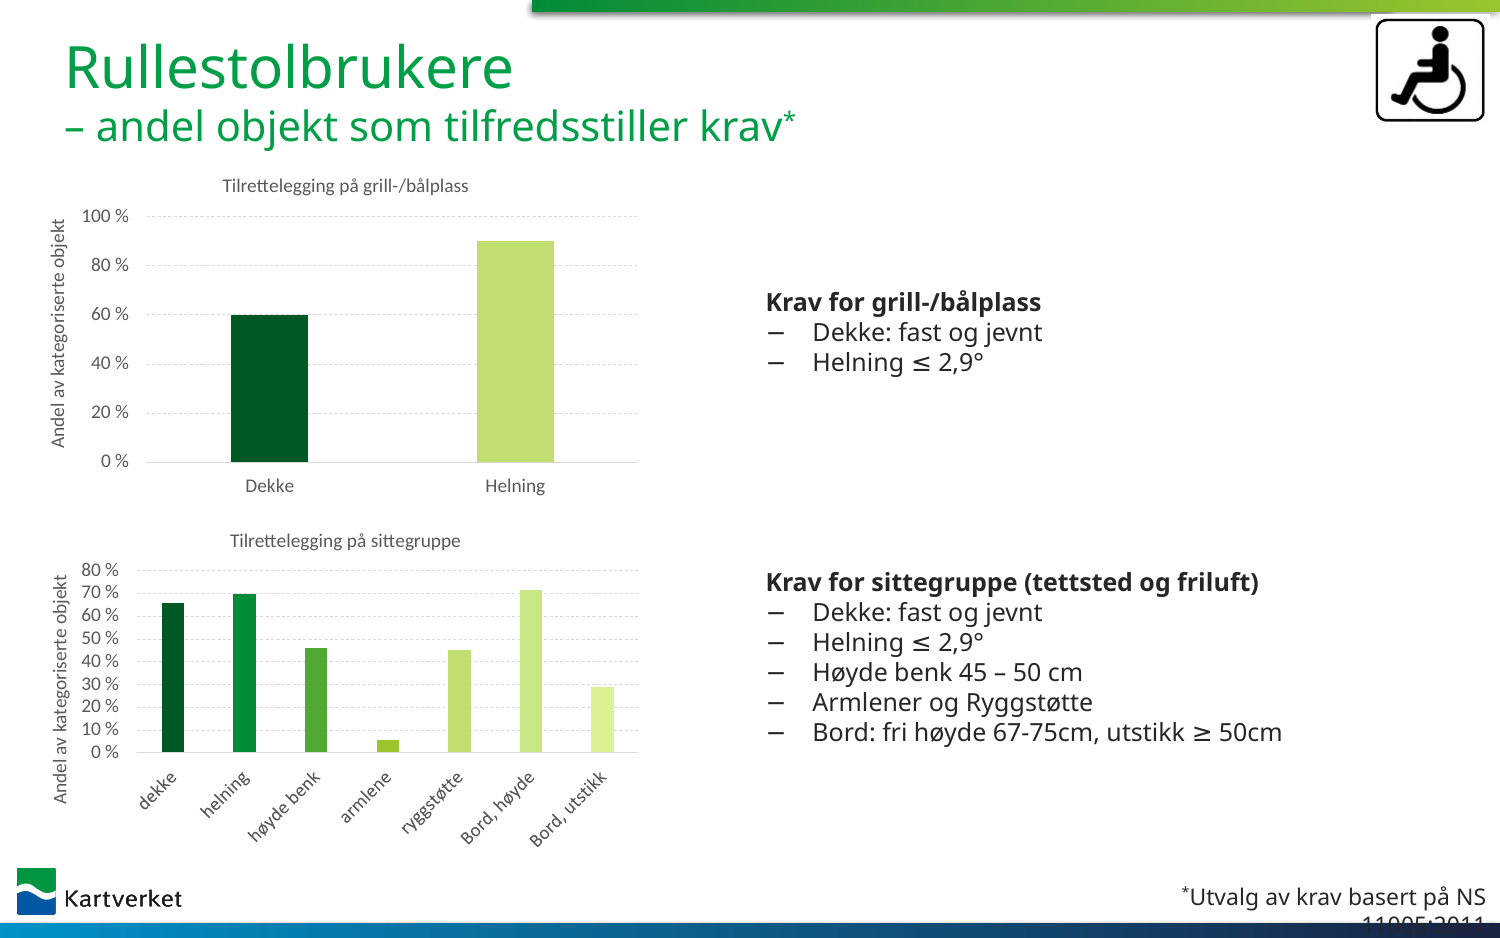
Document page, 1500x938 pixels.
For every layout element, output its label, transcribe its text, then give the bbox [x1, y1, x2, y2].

picture [41, 166, 650, 505]
text_box Krav for grill-/bålplass Dekke: fast og jevnt Helning ≤ 2,9° [750, 279, 1452, 384]
text_box Krav for sittegruppe (tettsted og friluft) Dekke: fast og jevnt Helning ≤ 2,9° Høyde benk 45 – 50 cm Armlener og Ryggstøtte Bord: fri høyde 67-75cm, utstikk ≥ 50cm [750, 559, 1500, 754]
picture [41, 520, 650, 859]
text_box Rullestolbrukere – andel objekt som tilfredsstiller krav* [49, 14, 1431, 158]
picture [1371, 13, 1491, 127]
text_box *Utvalg av krav basert på NS 11005:2011 [1068, 873, 1500, 938]
